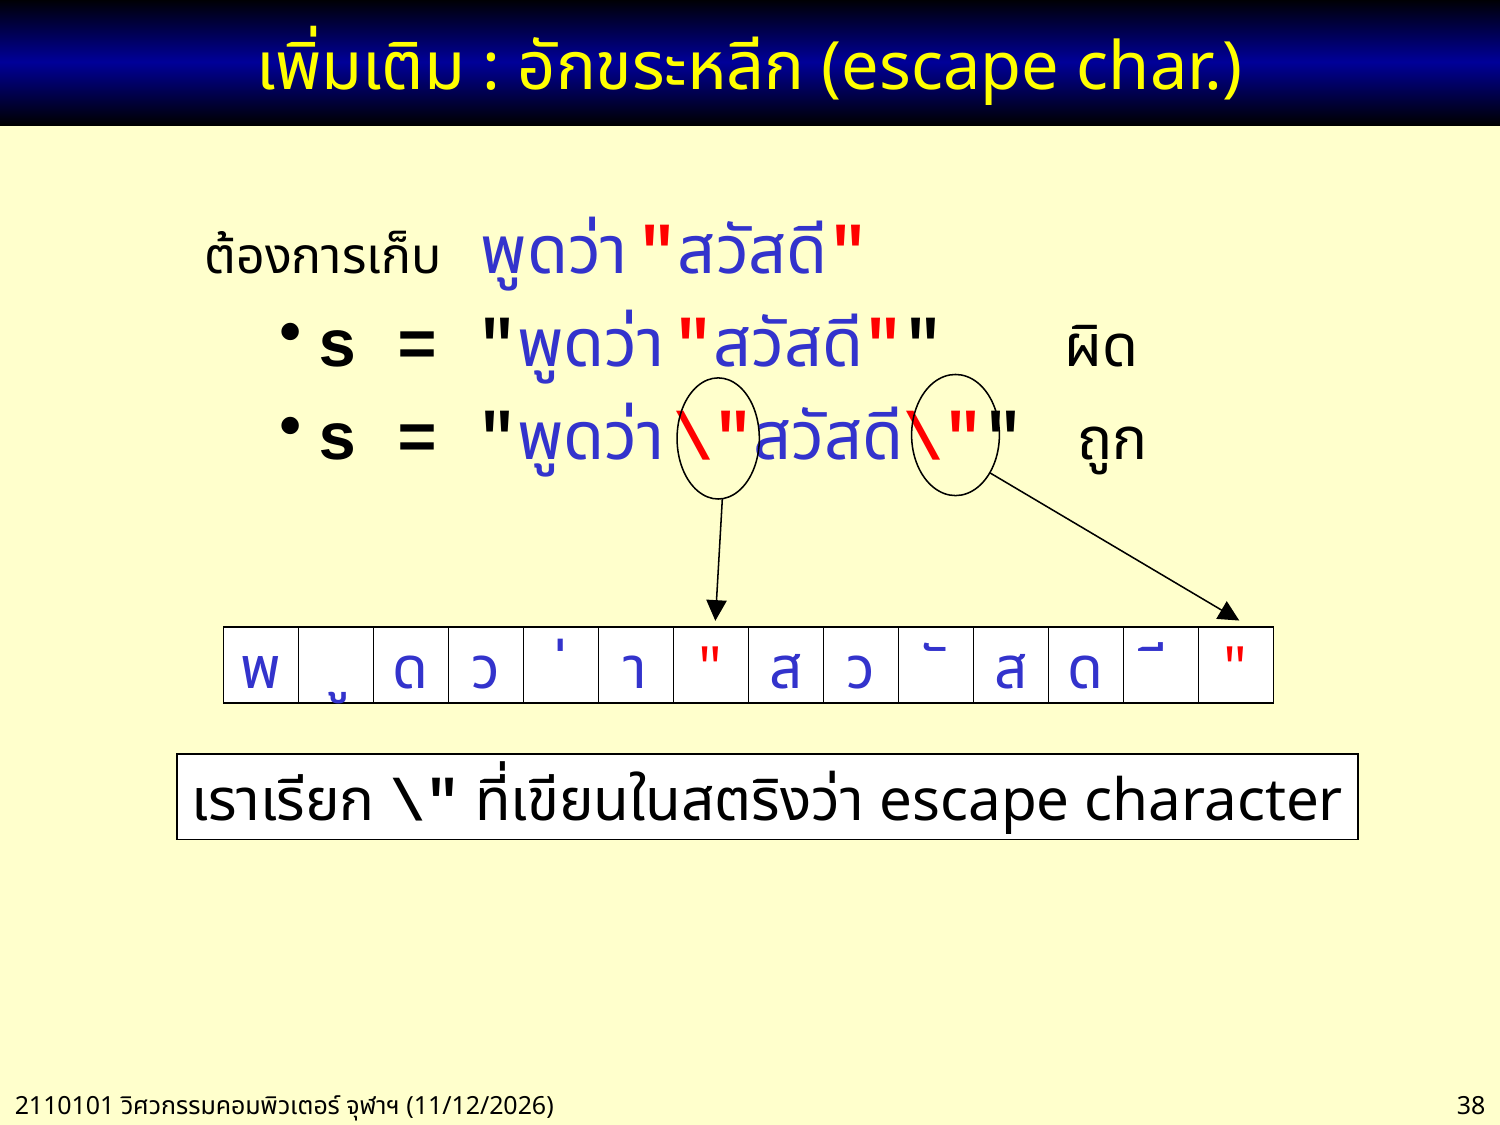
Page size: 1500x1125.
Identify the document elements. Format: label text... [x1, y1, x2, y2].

text_box เราเรียก \" ที่เขียนในสตริงว่า escape character [177, 754, 1358, 840]
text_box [223, 626, 1274, 704]
title เพิ่มเติม : อักขระหลีก (escape char.) [0, 0, 1500, 126]
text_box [676, 374, 1240, 621]
list ต้องการเก็บ พูดว่า "สวัสดี" s = "พูดว่า "สวัสดี"" ผิด s = "พูดว่า \"สวัสดี\"" ถูก [114, 199, 1390, 720]
